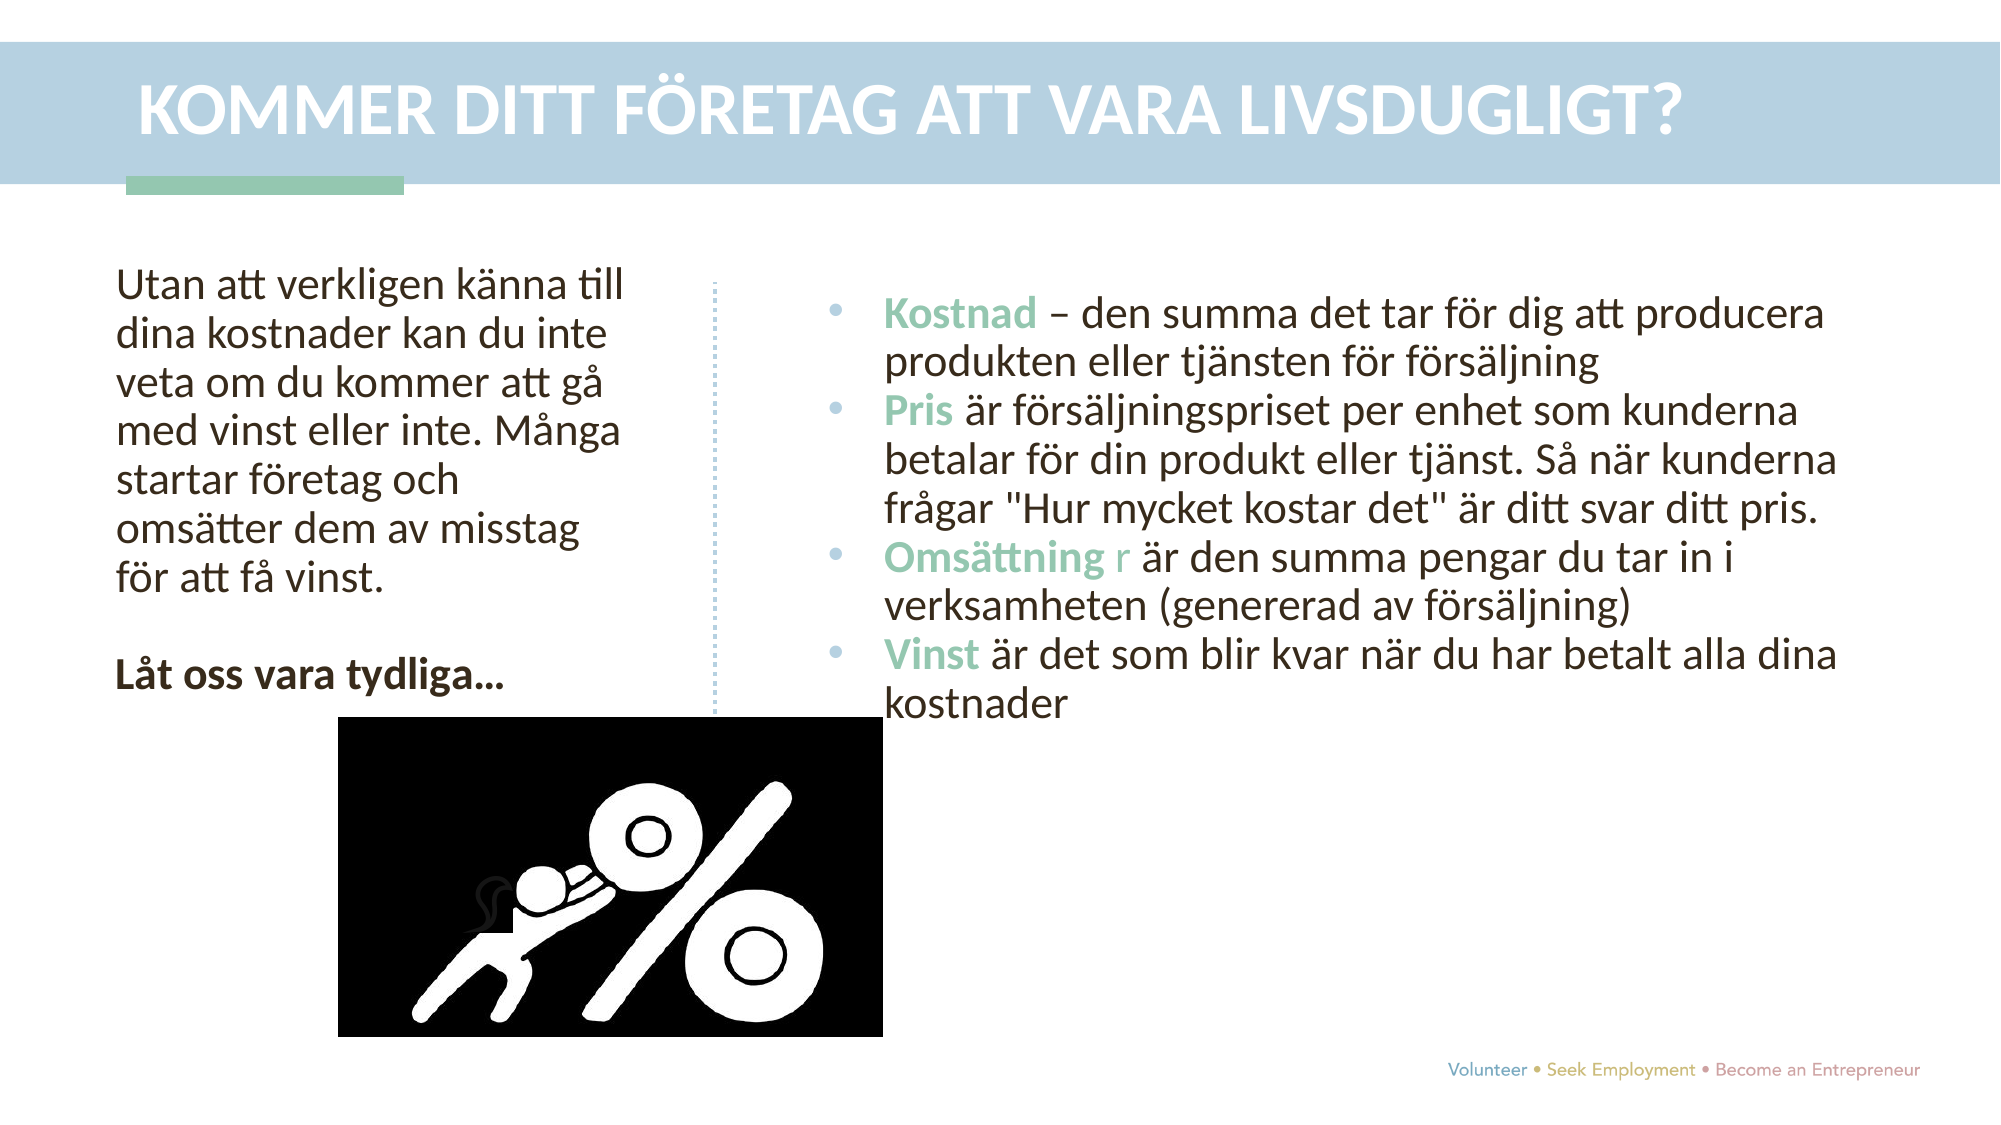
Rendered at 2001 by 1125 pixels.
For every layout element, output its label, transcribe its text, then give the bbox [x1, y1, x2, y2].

list KOMMER DITT FÖRETAG ATT VARA LIVSDUGLIGT? [123, 51, 1913, 170]
text_box Utan att verkligen känna till dina kostnader kan du inte veta om du kommer att gå med vinst eller inte. Många startar företag och omsätter dem av misstag för att få vinst. Låt oss vara tydliga… [100, 252, 651, 797]
picture [1418, 1046, 1971, 1103]
text_box Kostnad – den summa det tar för dig att producera produkten eller tjänsten för försäljning Pris är försäljningspriset per enhet som kunderna betalar för din produkt eller tjänst. Så när kunderna frågar "Hur mycket kostar det" är ditt svar ditt pris. Omsättning r är den summa pengar du tar in i verksamheten (genererad av försäljning) Vinst är det som blir kvar när du har betalt alla dina kostnader [812, 280, 1886, 826]
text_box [338, 717, 883, 1037]
